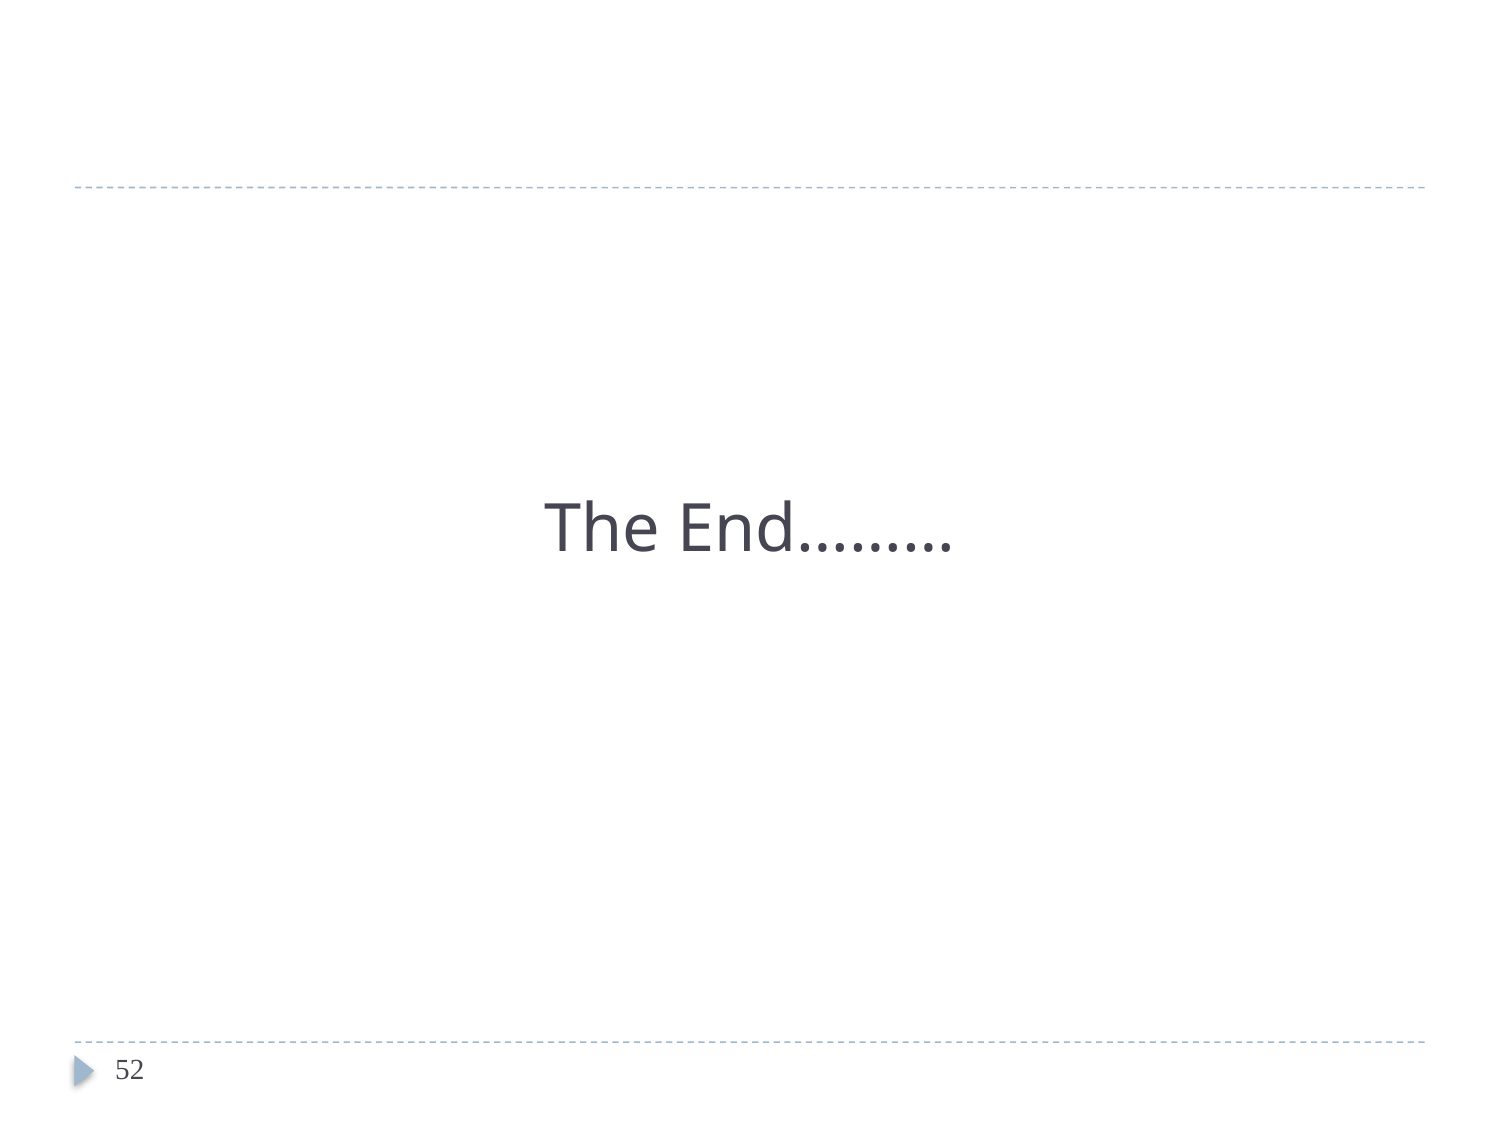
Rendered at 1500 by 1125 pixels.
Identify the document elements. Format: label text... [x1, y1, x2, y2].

slide_number 52 [100, 1042, 426, 1103]
list The End……… [74, 199, 1426, 1011]
